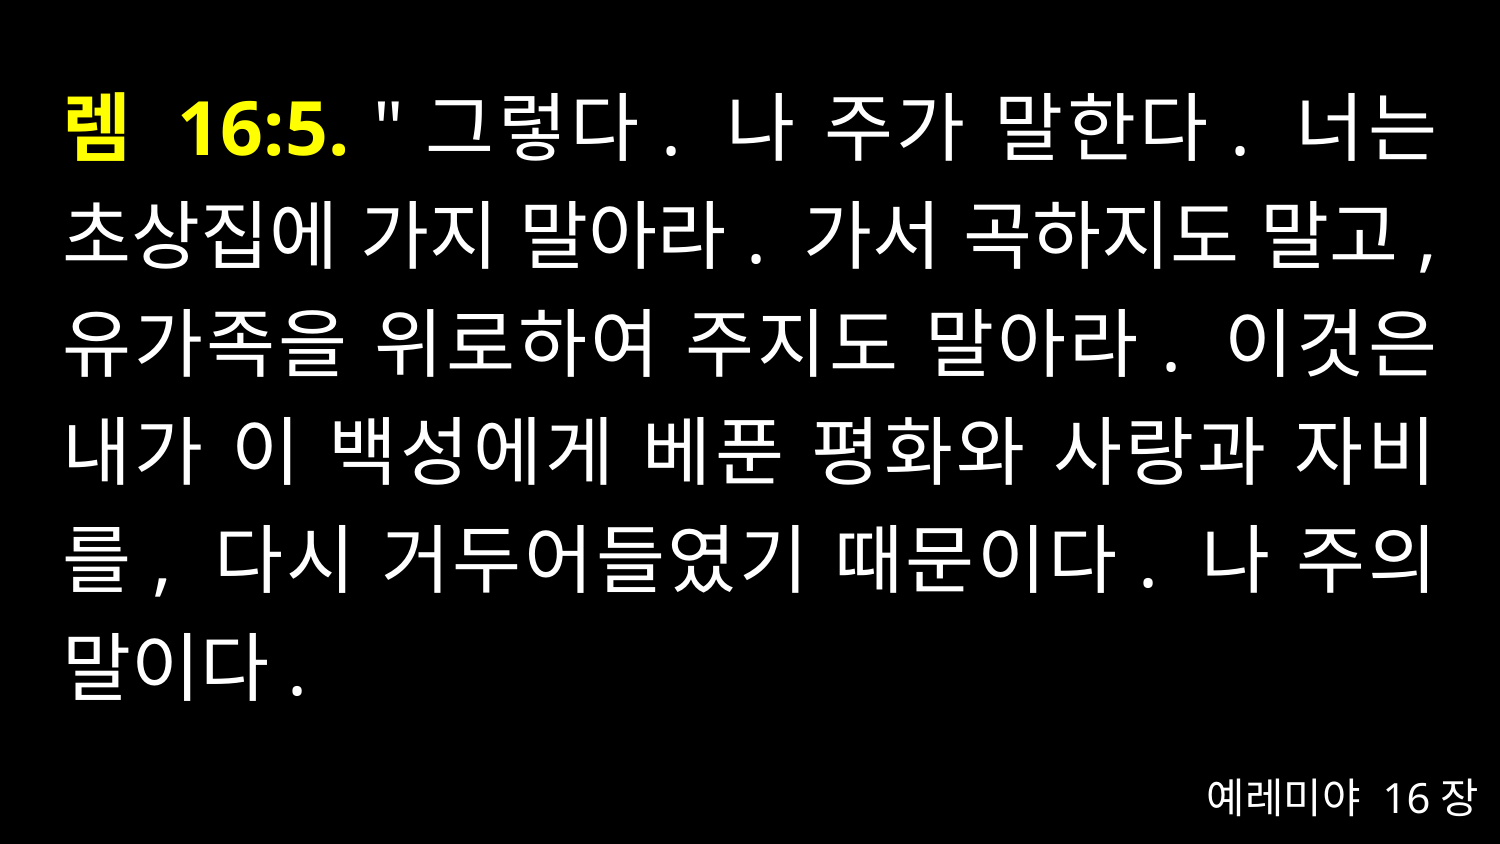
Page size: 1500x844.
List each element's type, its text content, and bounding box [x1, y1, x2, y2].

subtitle 예레미야 16장 [916, 770, 1500, 844]
title 렘 16:5. "그렇다. 나 주가 말한다. 너는 초상집에 가지 말아라. 가서 곡하지도 말고, 유가족을 위로하여 주지도 말아라. 이것은 내가 이 백성에게 베푼 평화와 사랑과 자비를, 다시 거두어들였기 때문이다. 나 주의 말이다. [0, 0, 1500, 844]
